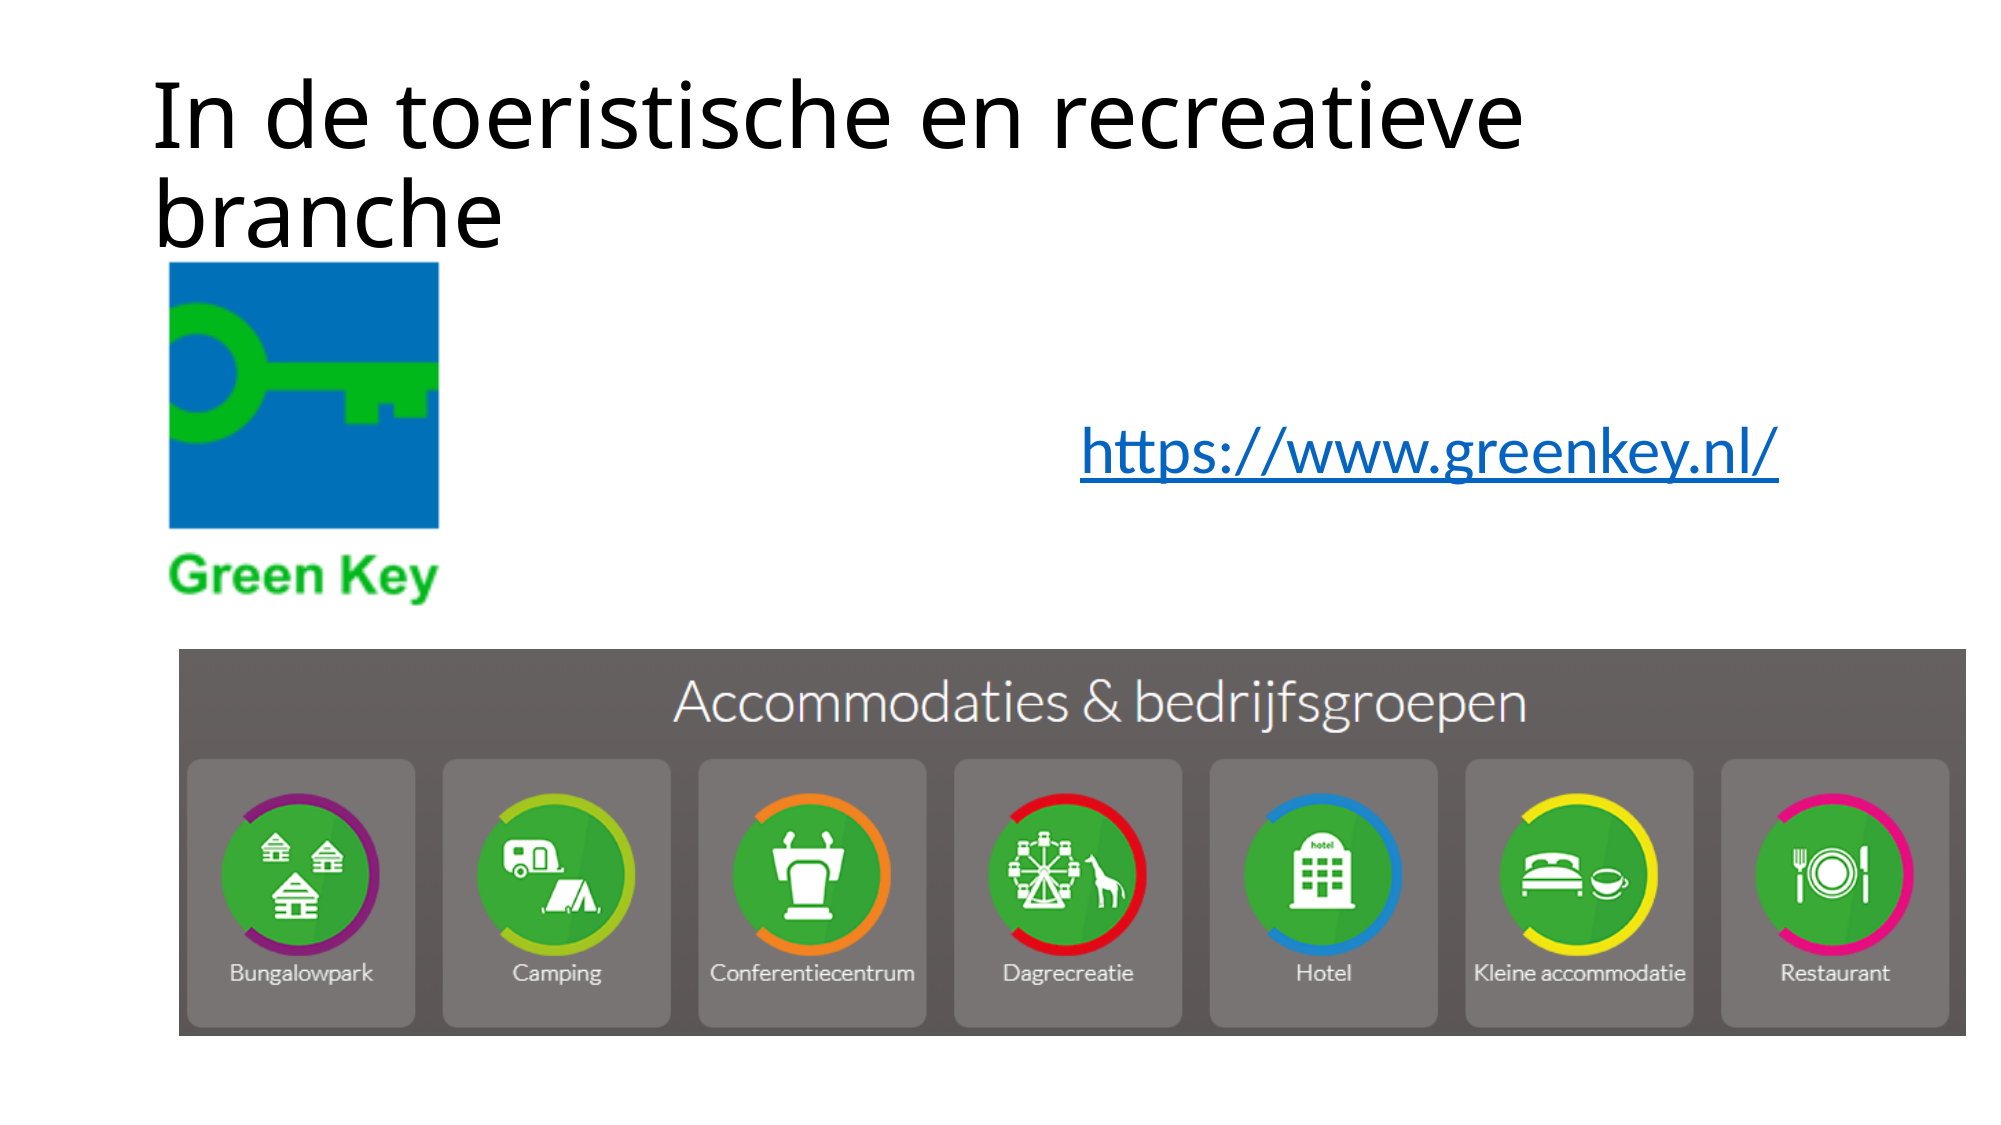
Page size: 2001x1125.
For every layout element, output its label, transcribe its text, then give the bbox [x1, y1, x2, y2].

picture [149, 242, 466, 628]
list https://www.greenkey.nl/ [465, 408, 1863, 649]
picture [178, 649, 1966, 1036]
title In de toeristische en recreatieve branche [137, 59, 1863, 278]
